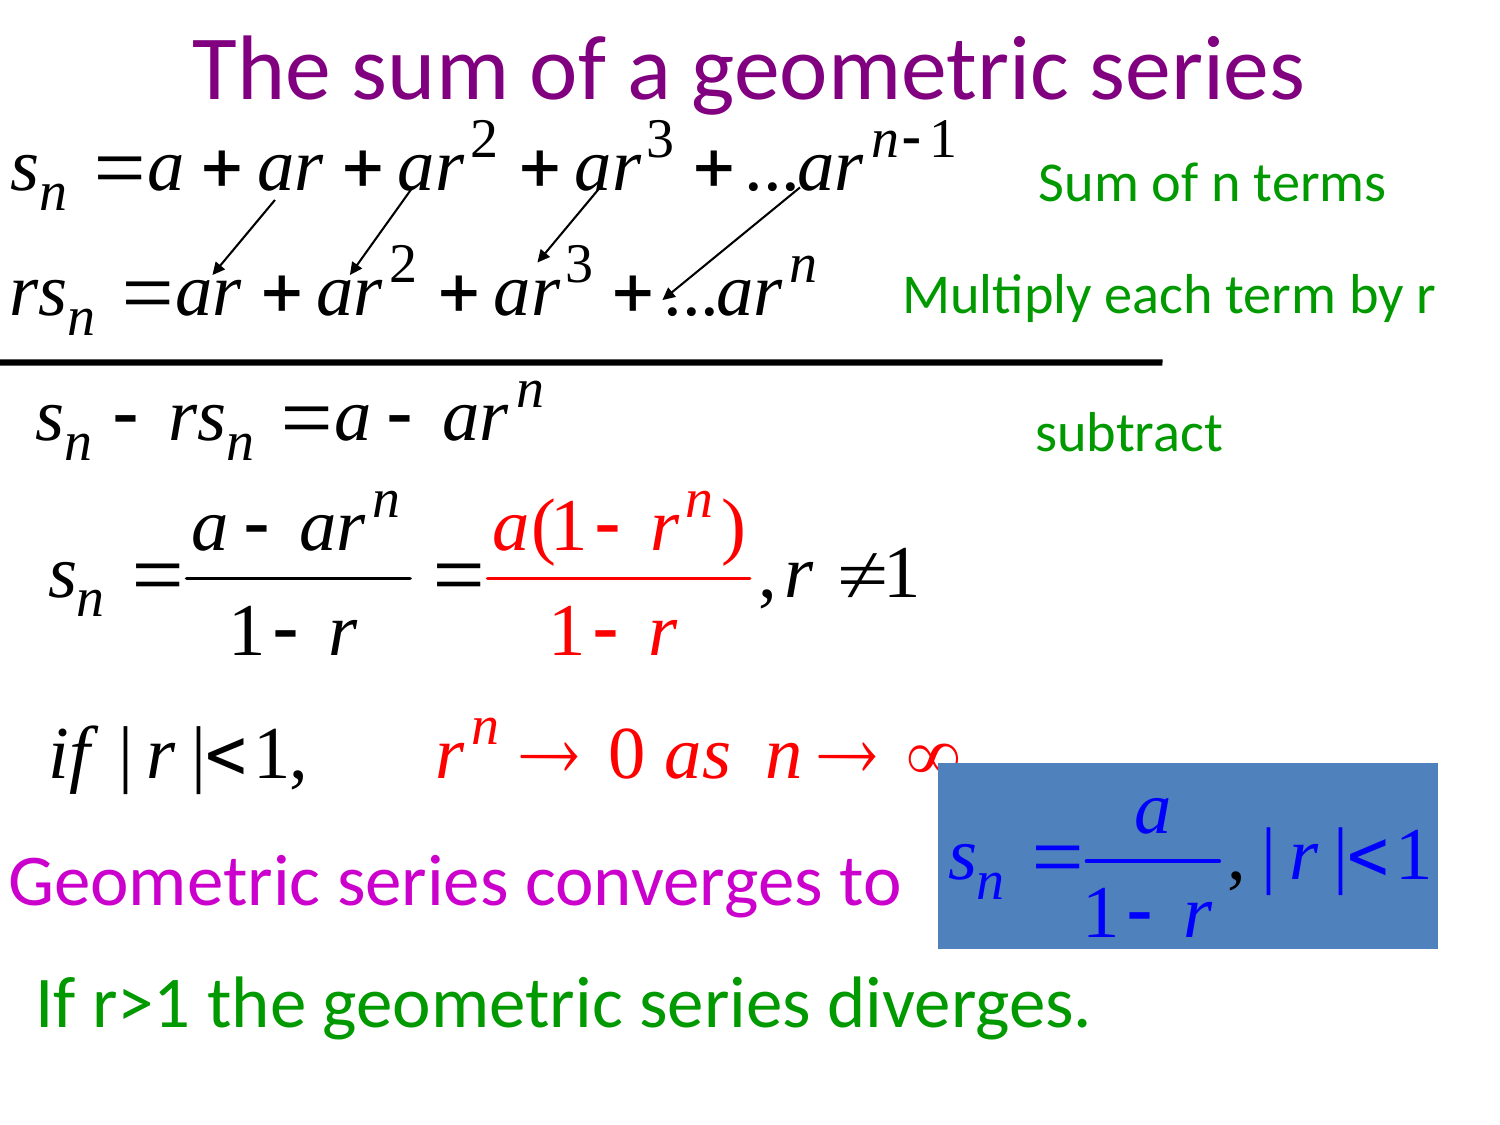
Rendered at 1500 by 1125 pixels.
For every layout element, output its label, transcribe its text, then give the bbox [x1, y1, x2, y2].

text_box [37, 458, 923, 667]
text_box subtract [1020, 387, 1238, 470]
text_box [41, 687, 980, 811]
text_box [24, 349, 554, 473]
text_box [937, 762, 1439, 950]
text_box Sum of n terms [1024, 137, 1402, 220]
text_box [212, 187, 801, 301]
text_box If r>1 the geometric series diverges. [20, 947, 1108, 1050]
text_box Multiply each term by r [887, 249, 1452, 333]
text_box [0, 99, 966, 223]
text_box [0, 230, 828, 348]
title The sum of a geometric series [112, 0, 1388, 188]
text_box Geometric series converges to [0, 824, 917, 928]
